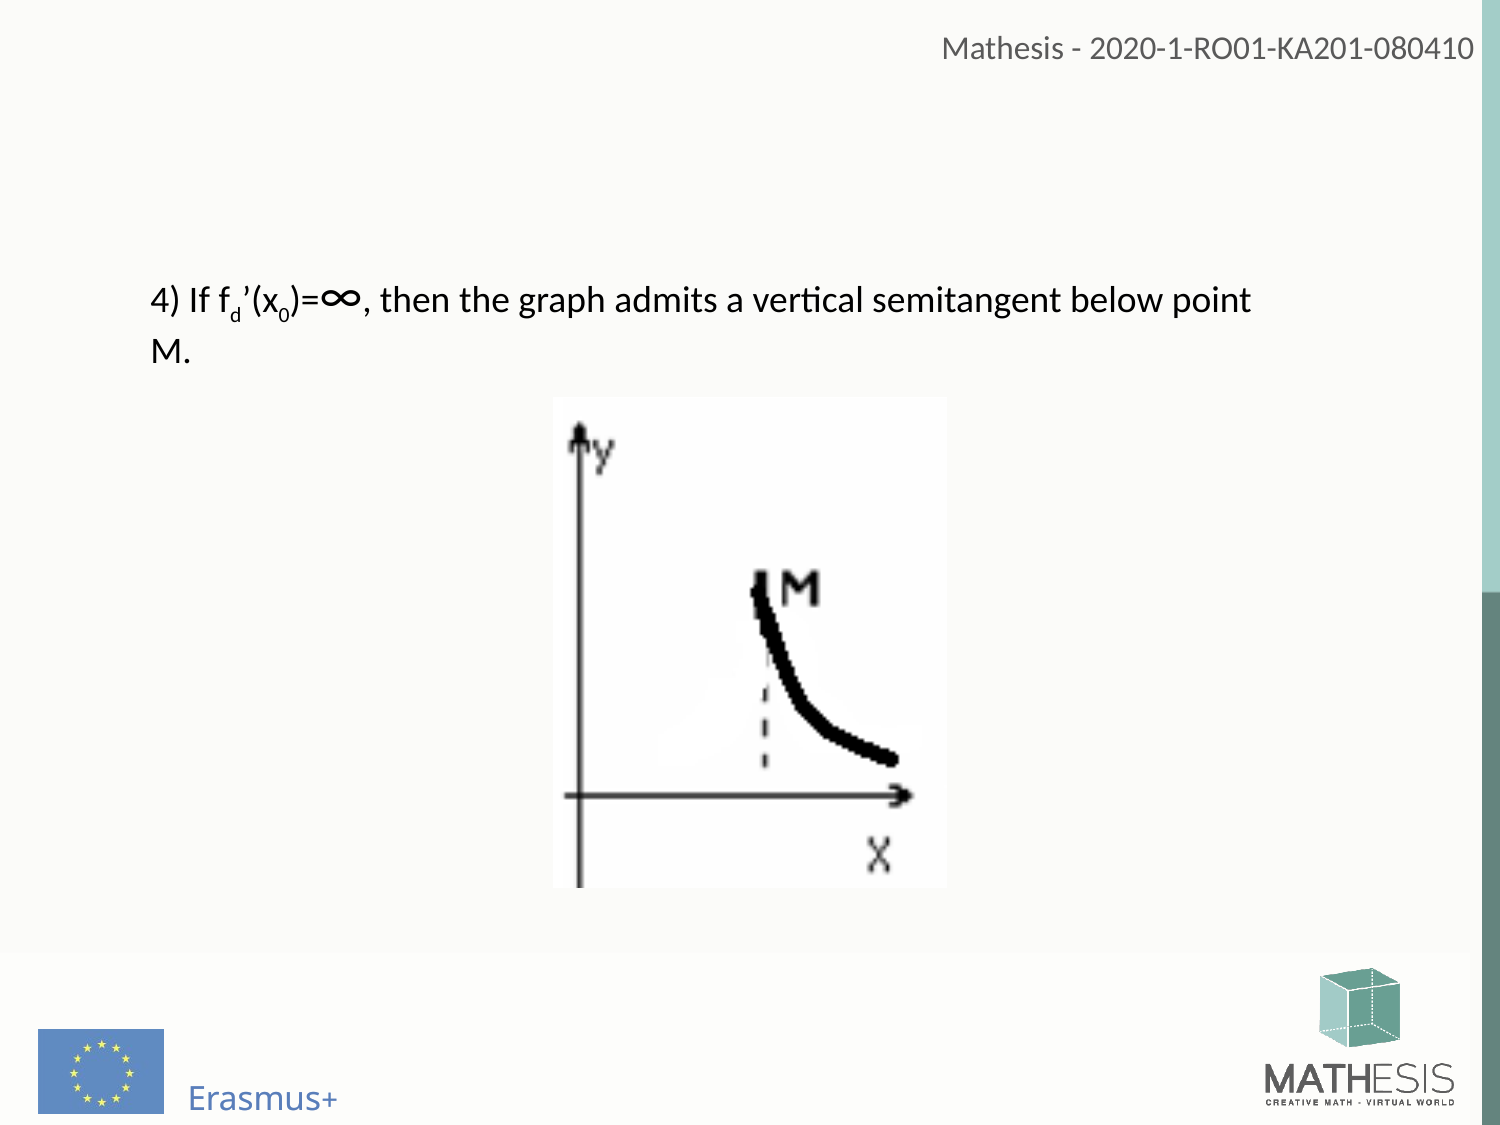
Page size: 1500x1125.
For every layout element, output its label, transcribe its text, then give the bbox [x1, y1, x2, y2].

text_box 4) If fd’(x0)=∞, then the graph admits a vertical semitangent below point M. [135, 255, 1294, 379]
picture [553, 396, 947, 888]
